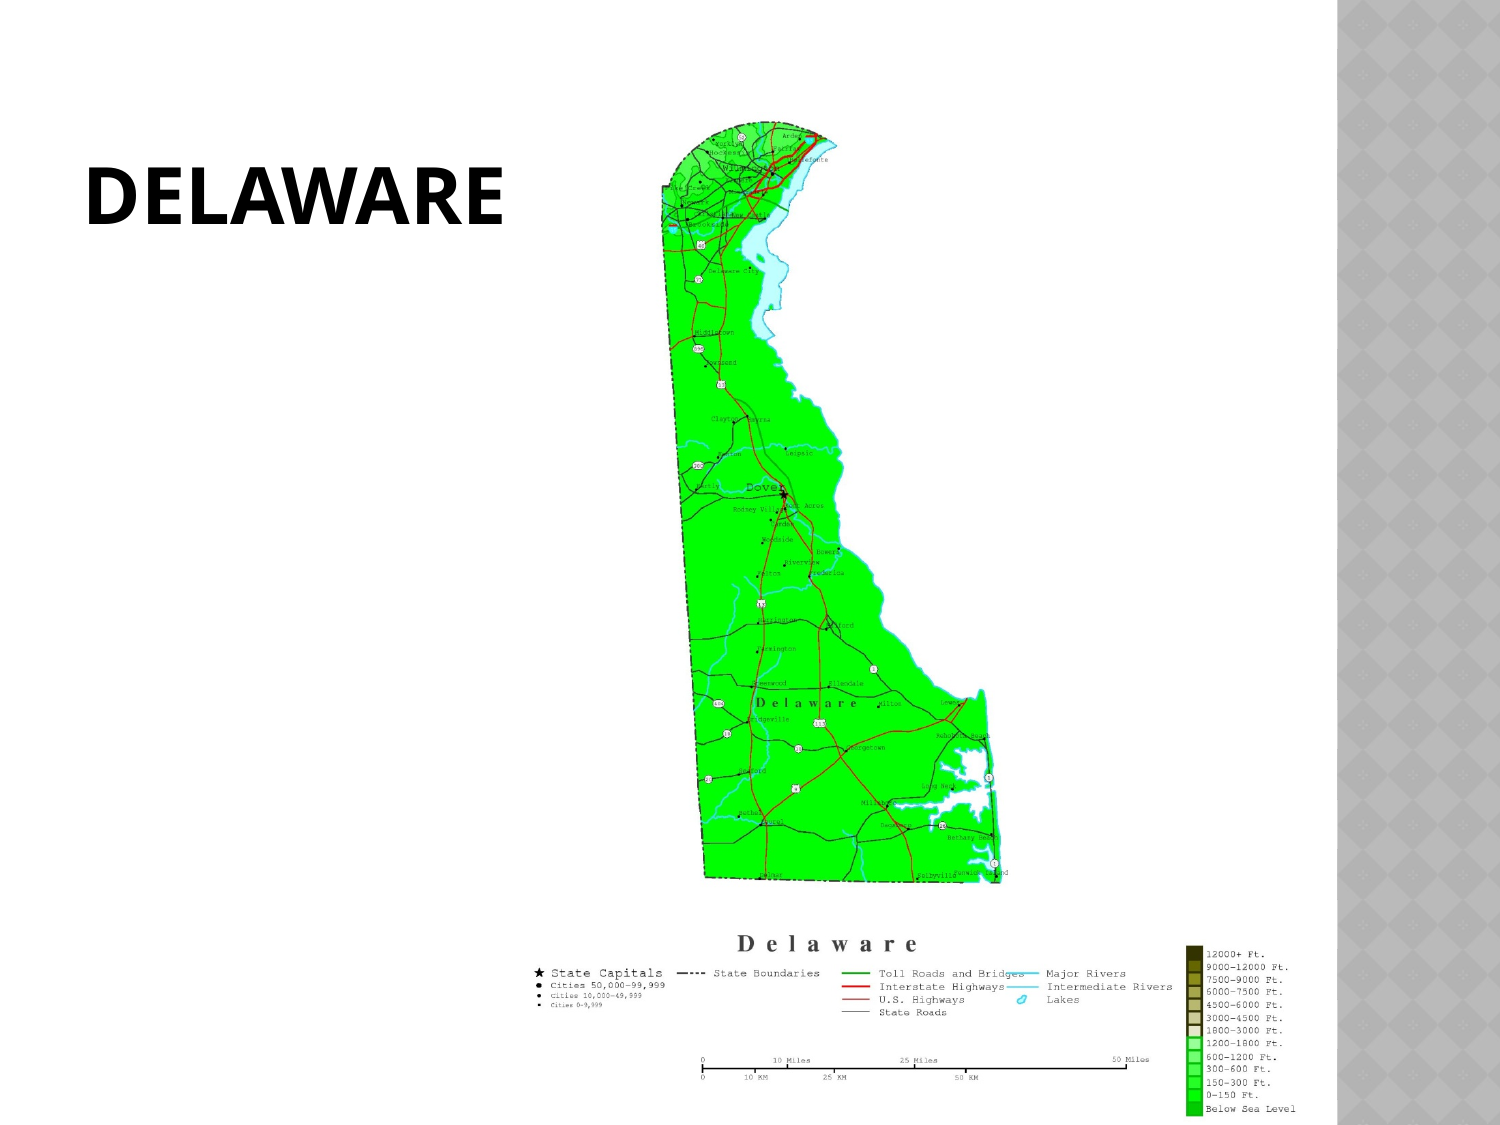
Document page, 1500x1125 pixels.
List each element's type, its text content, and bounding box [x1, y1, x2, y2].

picture [524, 112, 1304, 1125]
title Delaware [75, 52, 1263, 240]
